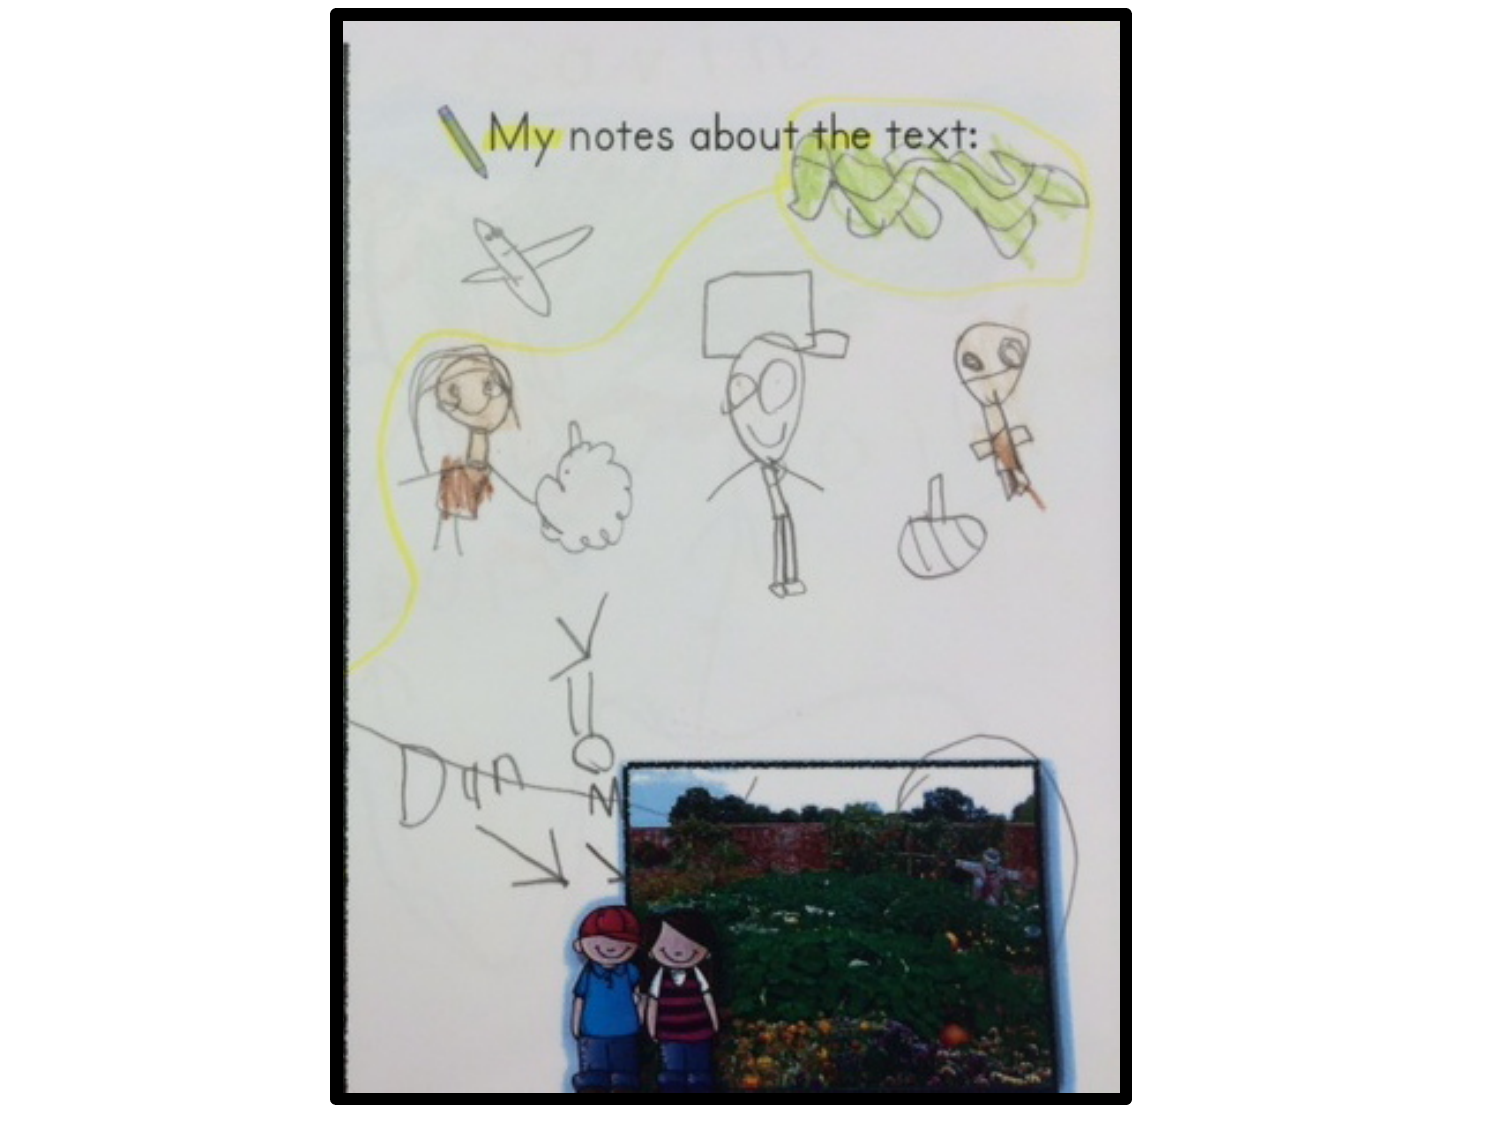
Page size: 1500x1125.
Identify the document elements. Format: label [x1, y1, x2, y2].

picture [342, 20, 1120, 1094]
